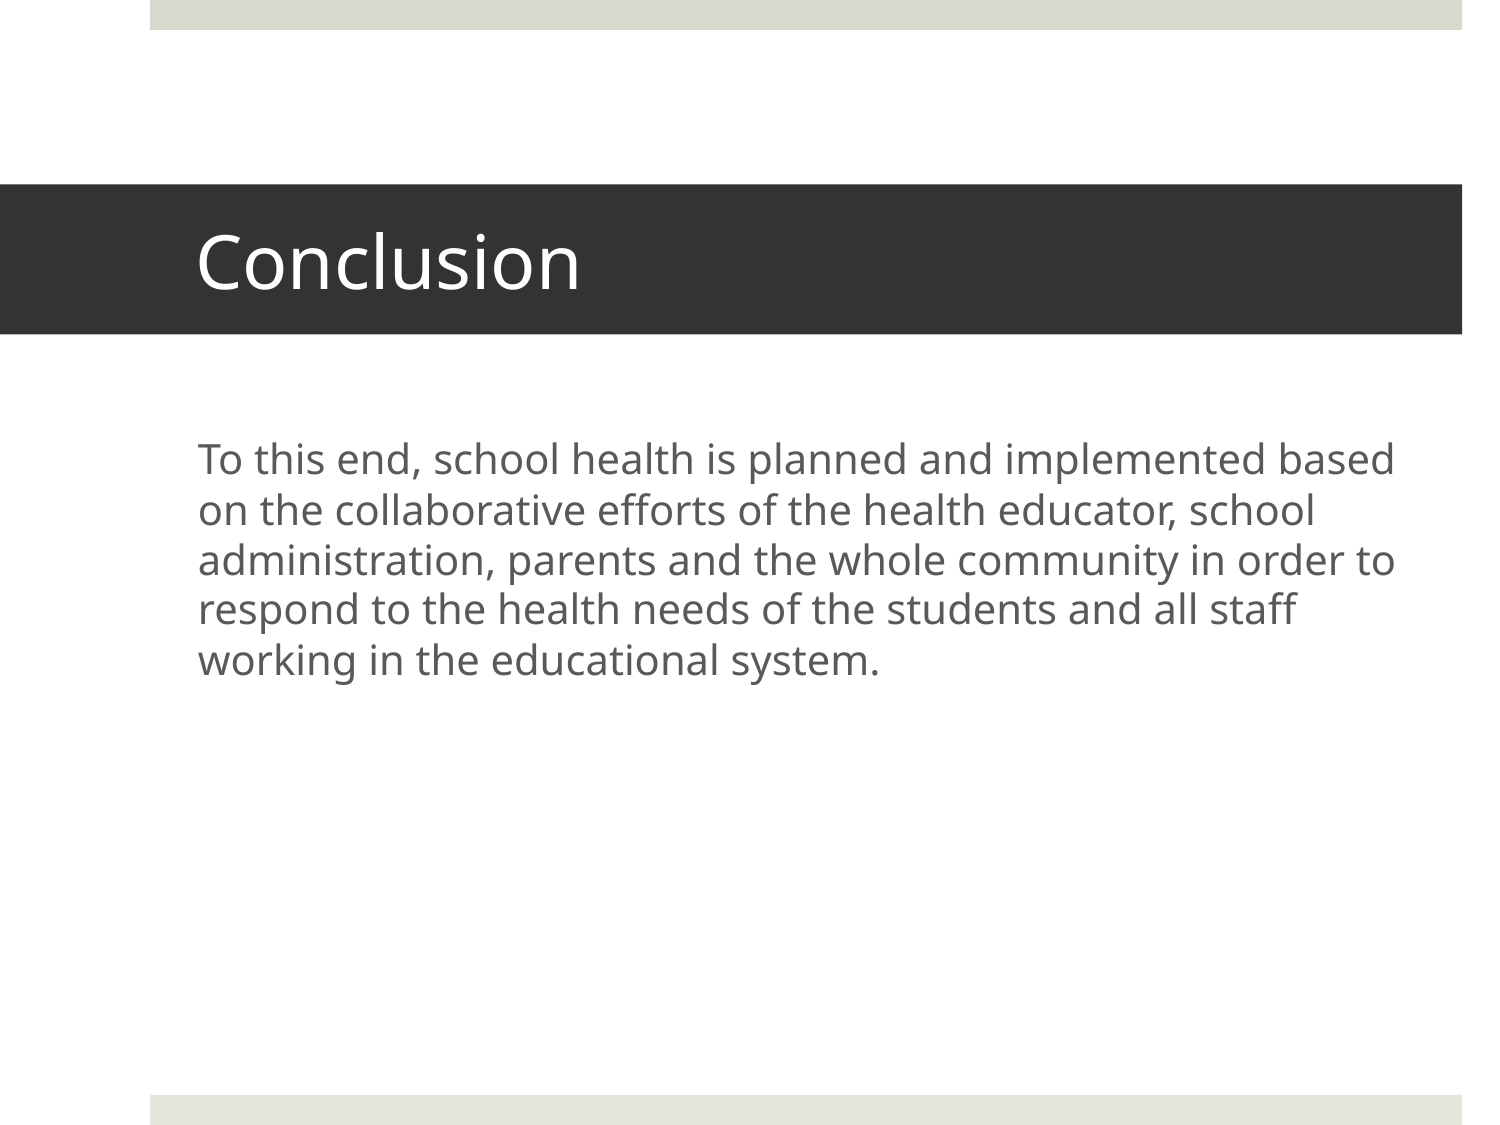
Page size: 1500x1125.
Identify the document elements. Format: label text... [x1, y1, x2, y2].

list To this end, school health is planned and implemented based on the collaborative efforts of the health educator, school administration, parents and the whole community in order to respond to the health needs of the students and all staff working in the educational system. [182, 425, 1432, 1028]
title Conclusion [0, 184, 1463, 335]
